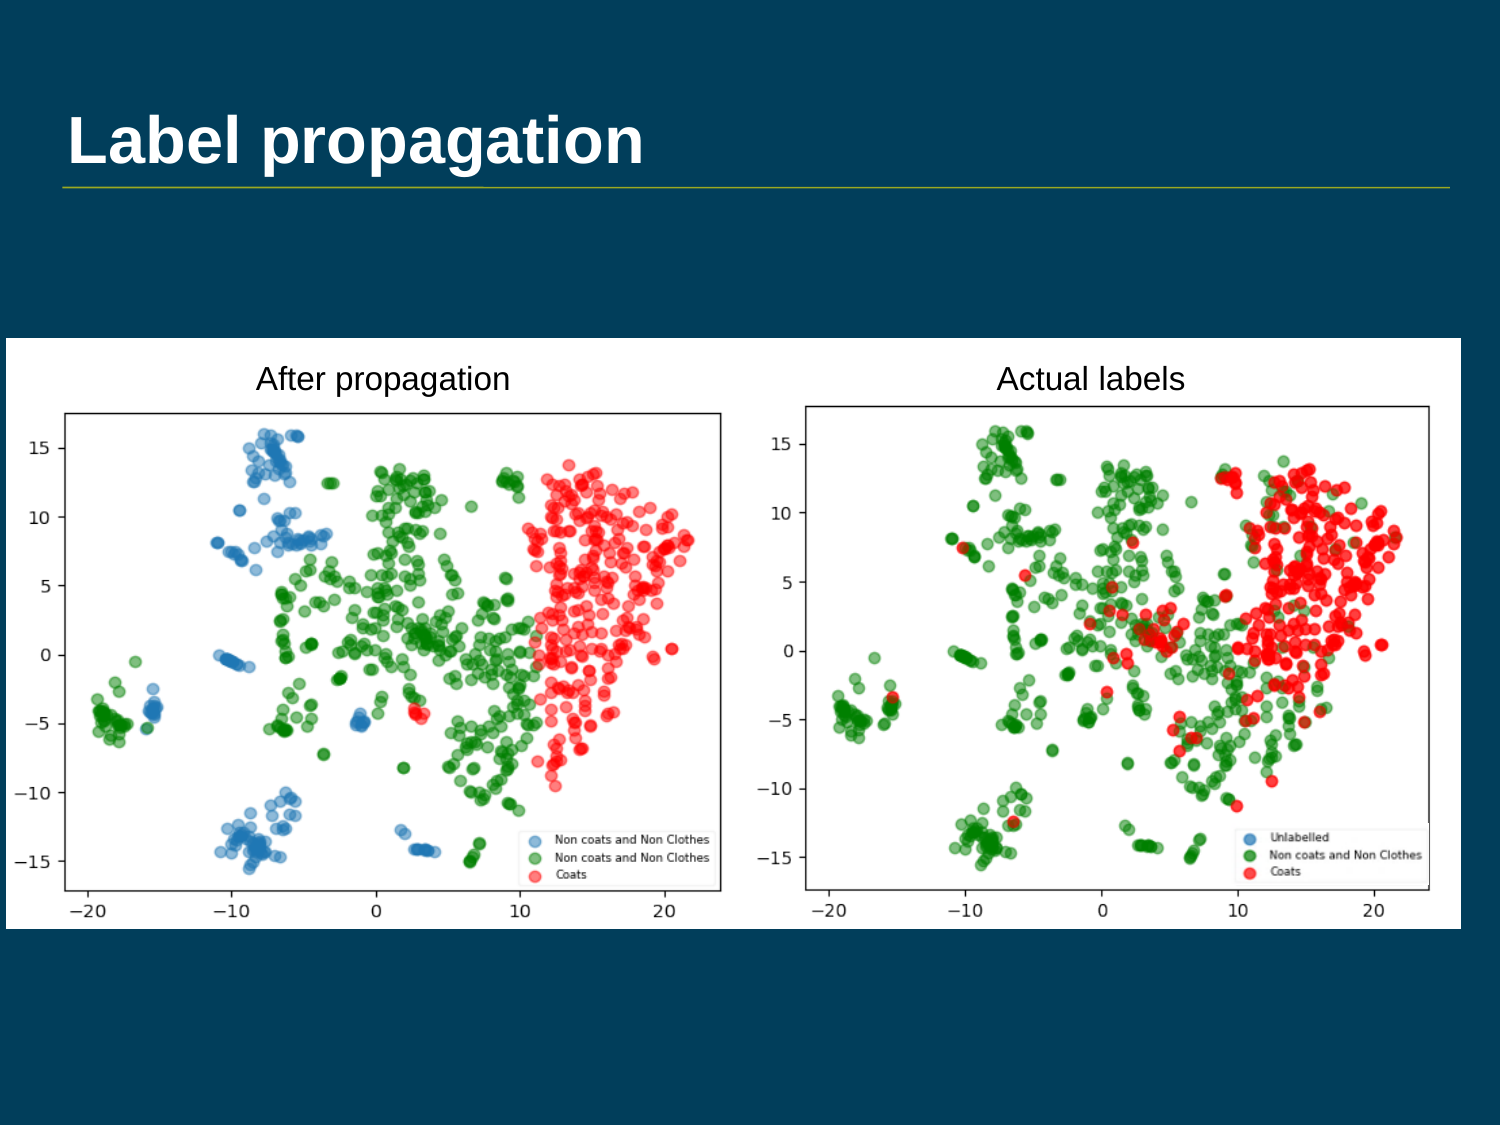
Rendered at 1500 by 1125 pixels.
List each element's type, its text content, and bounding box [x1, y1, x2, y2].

text_box Label propagation [53, 90, 1328, 278]
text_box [741, 337, 1462, 929]
picture [7, 339, 741, 928]
